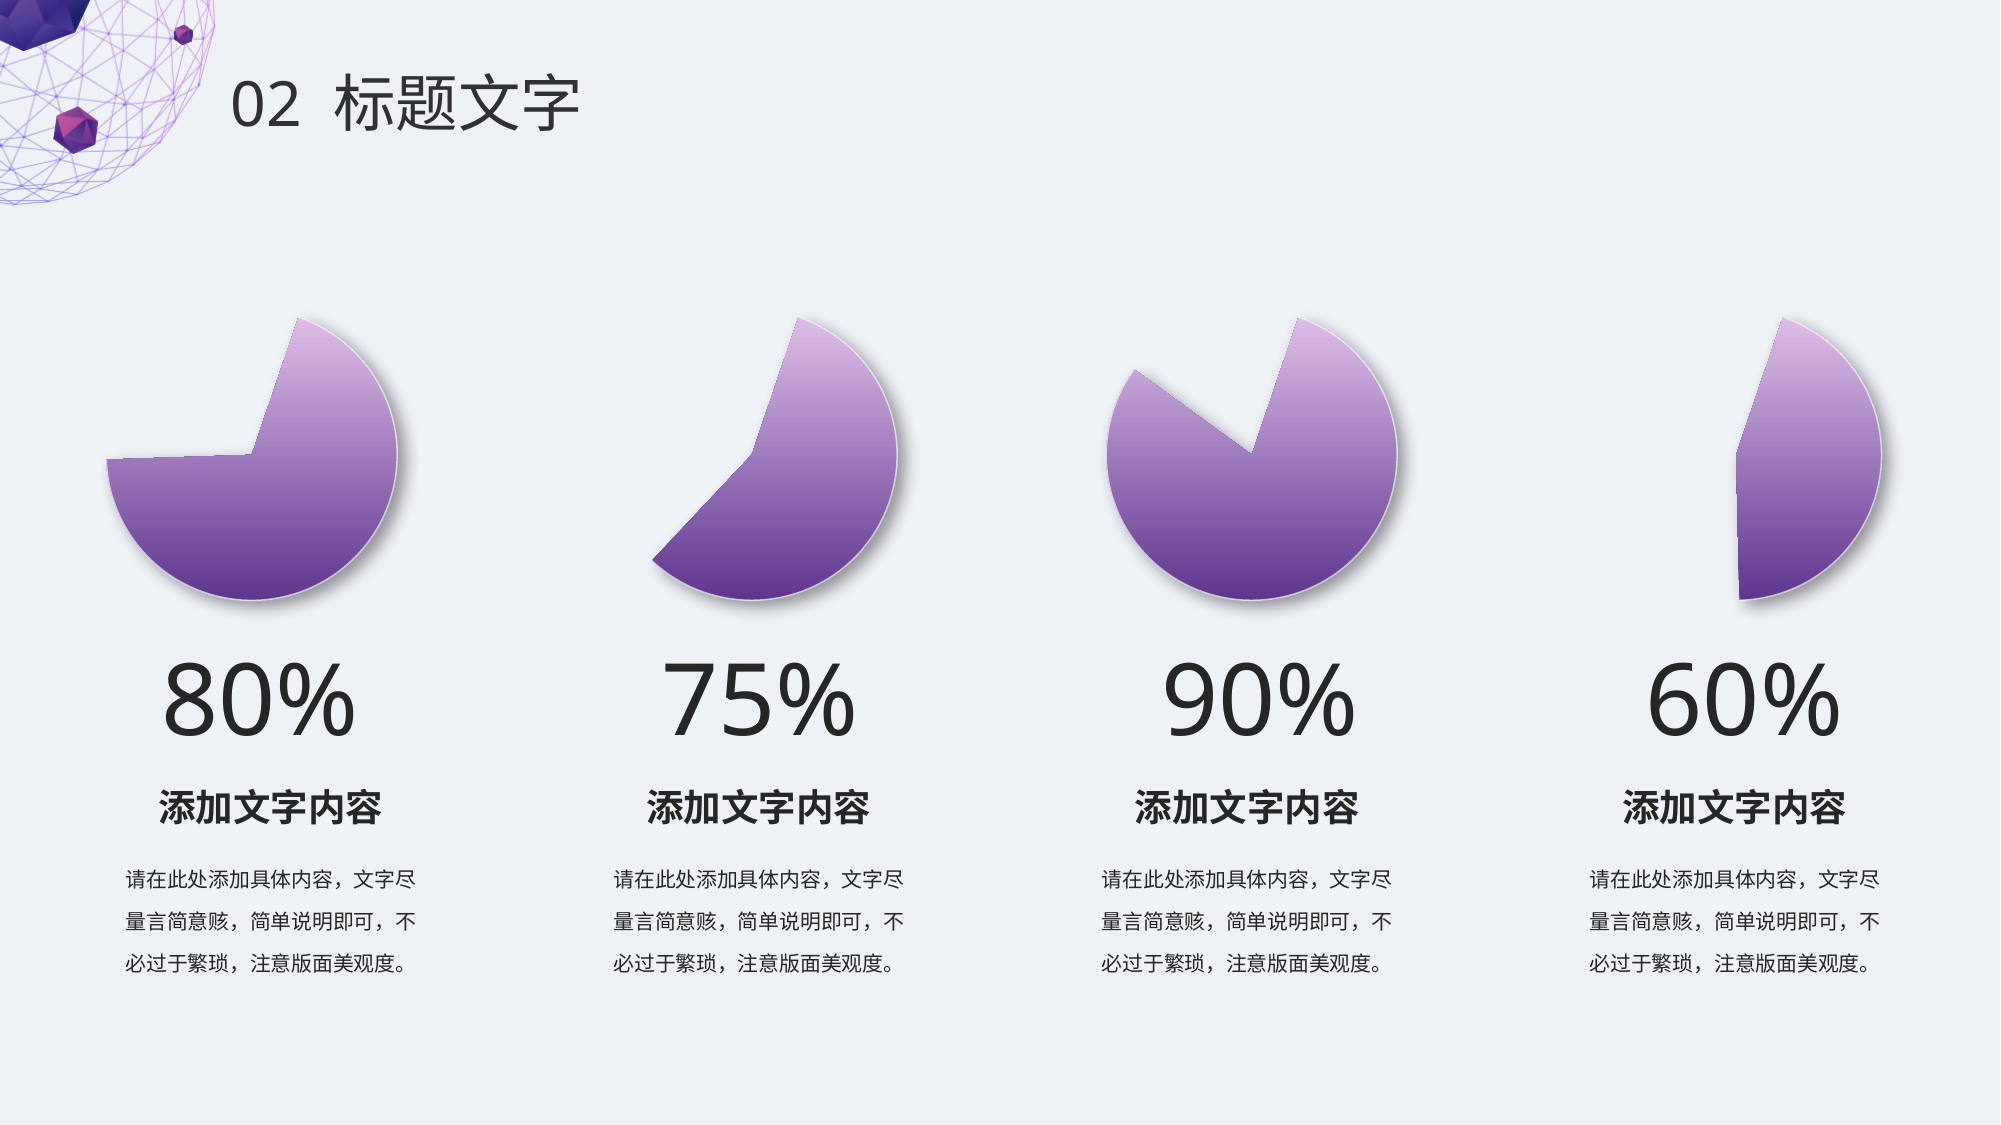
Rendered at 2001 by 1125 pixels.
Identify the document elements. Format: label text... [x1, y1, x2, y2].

text_box 02 标题文字 [216, 56, 870, 147]
text_box [0, 0, 2000, 1125]
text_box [583, 628, 934, 979]
text_box [1105, 316, 1399, 602]
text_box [1560, 628, 1911, 979]
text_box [0, 0, 216, 206]
text_box [105, 316, 399, 602]
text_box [95, 628, 446, 979]
text_box [651, 316, 899, 602]
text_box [1071, 628, 1422, 979]
text_box [1736, 316, 1883, 602]
